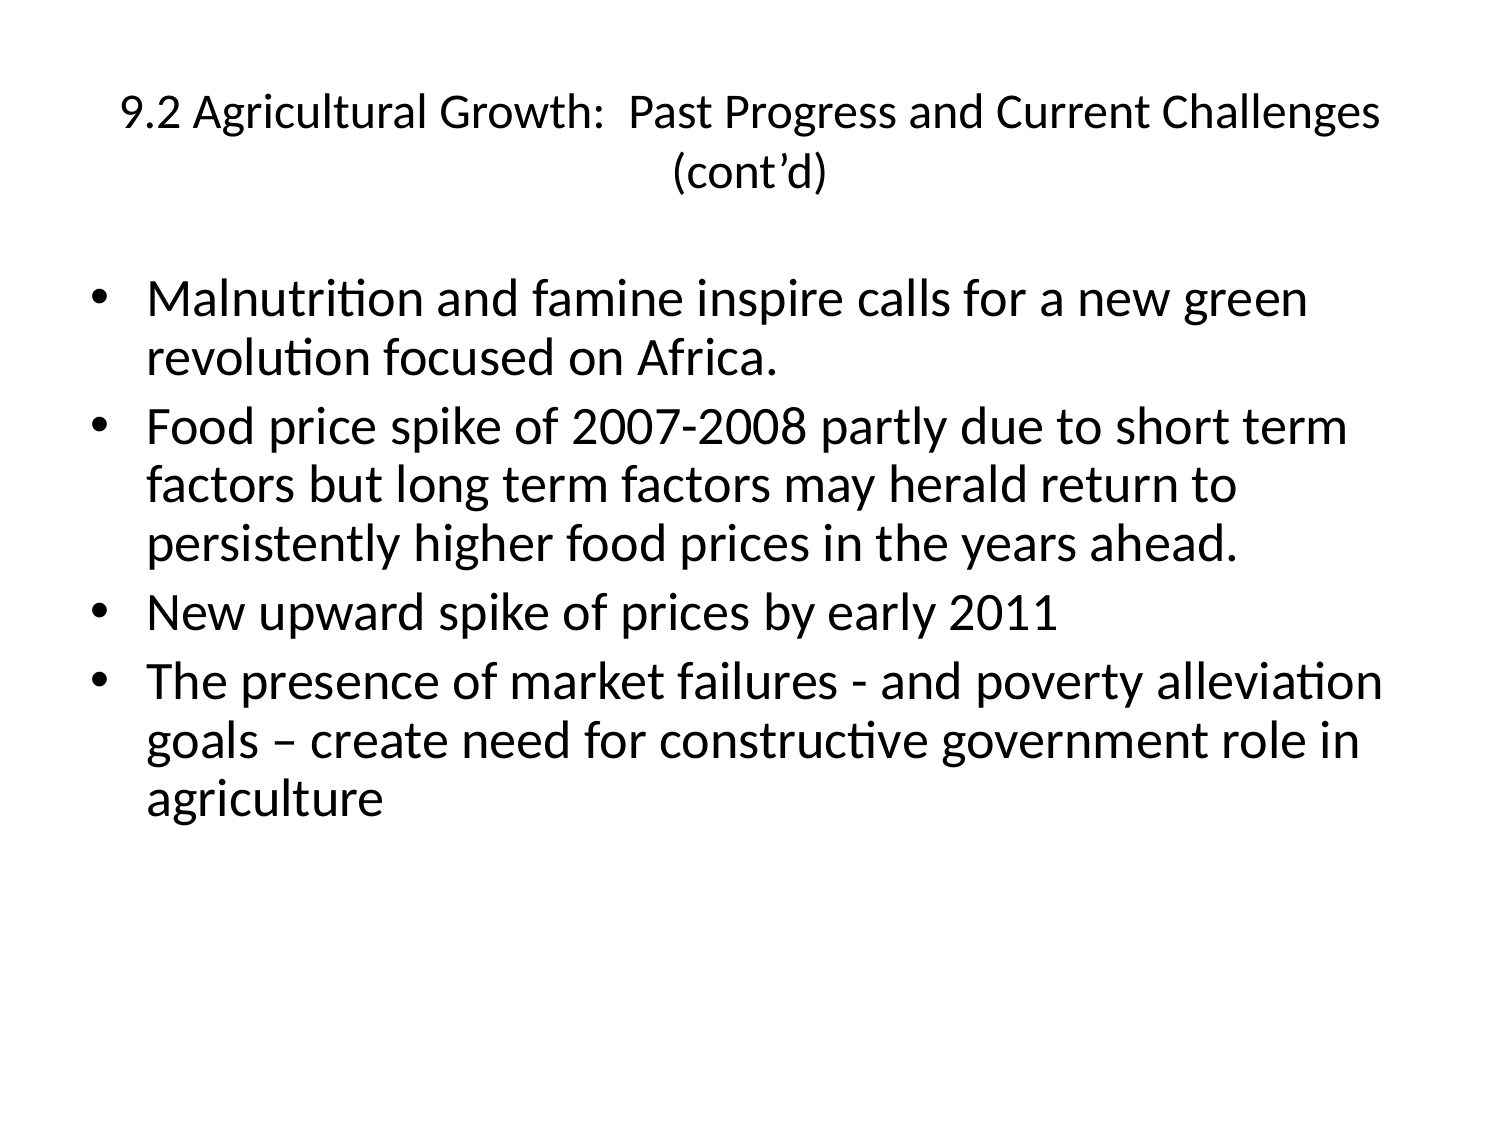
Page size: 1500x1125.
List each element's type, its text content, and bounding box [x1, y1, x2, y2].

list Malnutrition and famine inspire calls for a new green revolution focused on Africa. Food price spike of 2007-2008 partly due to short term factors but long term factors may herald return to persistently higher food prices in the years ahead. New upward spike of prices by early 2011 The presence of market failures - and poverty alleviation goals – create need for constructive government role in agriculture [75, 262, 1425, 1005]
title 9.2 Agricultural Growth: Past Progress and Current Challenges (cont’d) [75, 45, 1425, 233]
